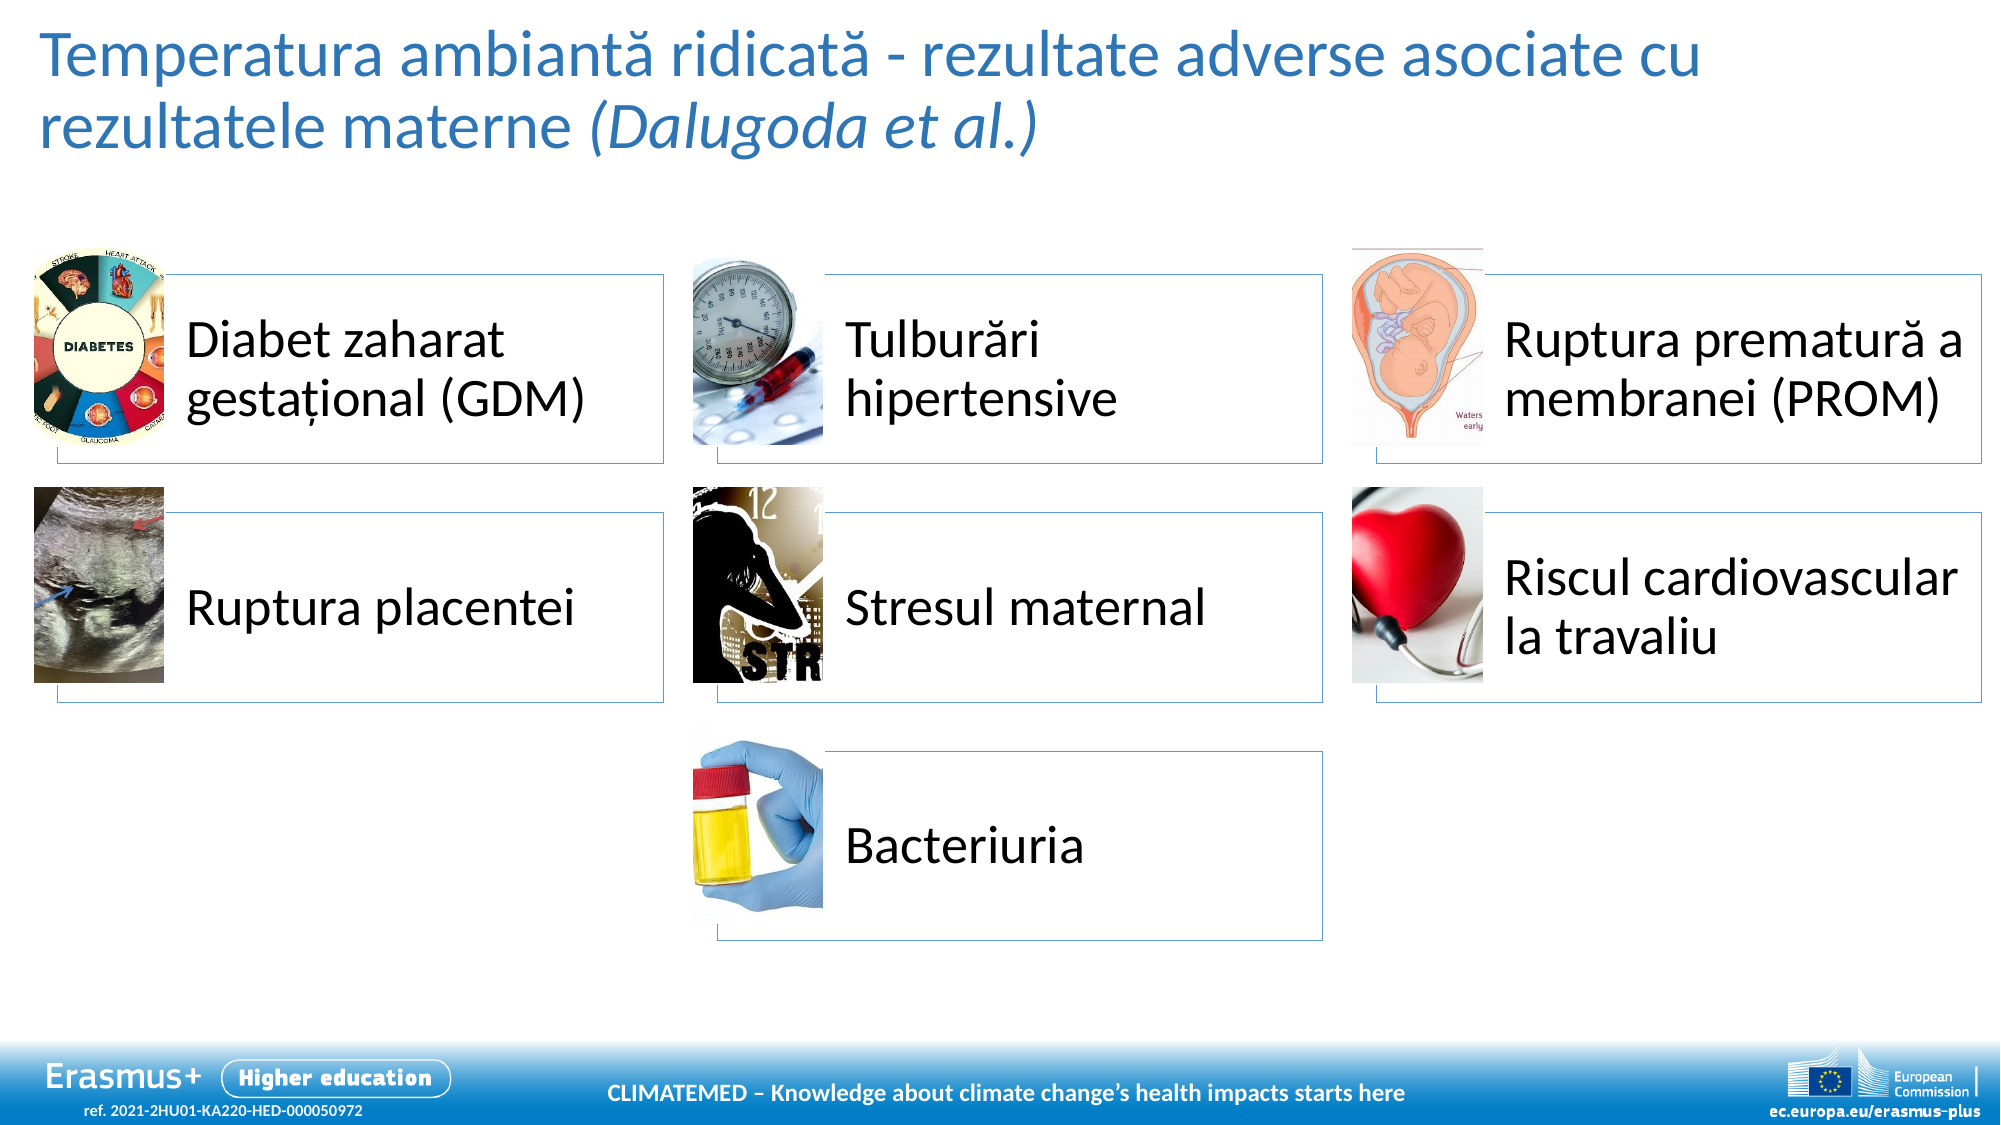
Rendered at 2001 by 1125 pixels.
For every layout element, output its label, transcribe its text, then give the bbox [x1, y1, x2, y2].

picture [0, 899, 2000, 1125]
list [31, 153, 1983, 1035]
title Temperatura ambiantă ridicată - rezultate adverse asociate cu rezultatele materne (Dalugoda et al.) [24, 45, 1976, 136]
